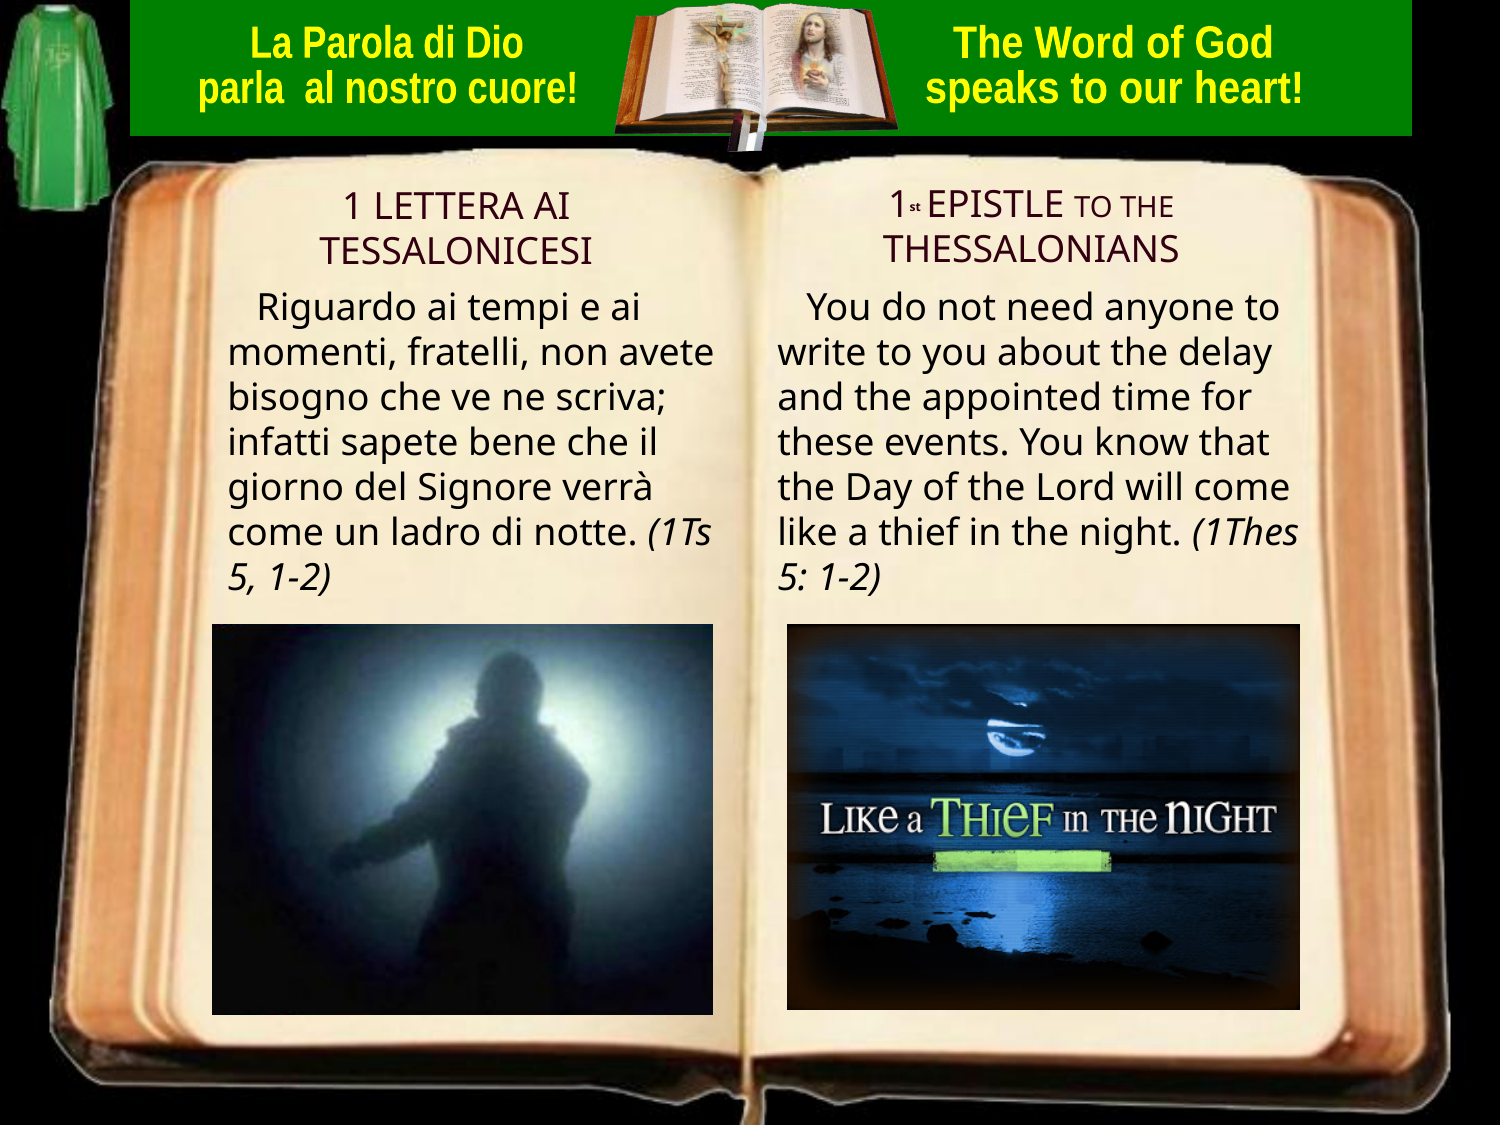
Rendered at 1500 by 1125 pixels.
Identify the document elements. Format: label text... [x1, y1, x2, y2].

text_box [130, 0, 599, 136]
text_box [900, 0, 1412, 136]
text_box Riguardo ai tempi e ai momenti, fratelli, non avete bisogno che ve ne scriva; infatti sapete bene che il giorno del Signore verrà come un ladro di notte. (1Ts 5, 1-2) [212, 274, 762, 606]
text_box You do not need anyone to write to you about the delay and the appointed time for these events. You know that the Day of the Lord will come like a thief in the night. (1Thes 5: 1-2) [762, 274, 1325, 606]
title 1st EPISTLE TO THE THESSALONIANS [725, 187, 1338, 263]
picture [0, 0, 1500, 1125]
text_box 1 LETTERA AI TESSALONICESI [199, 174, 713, 281]
